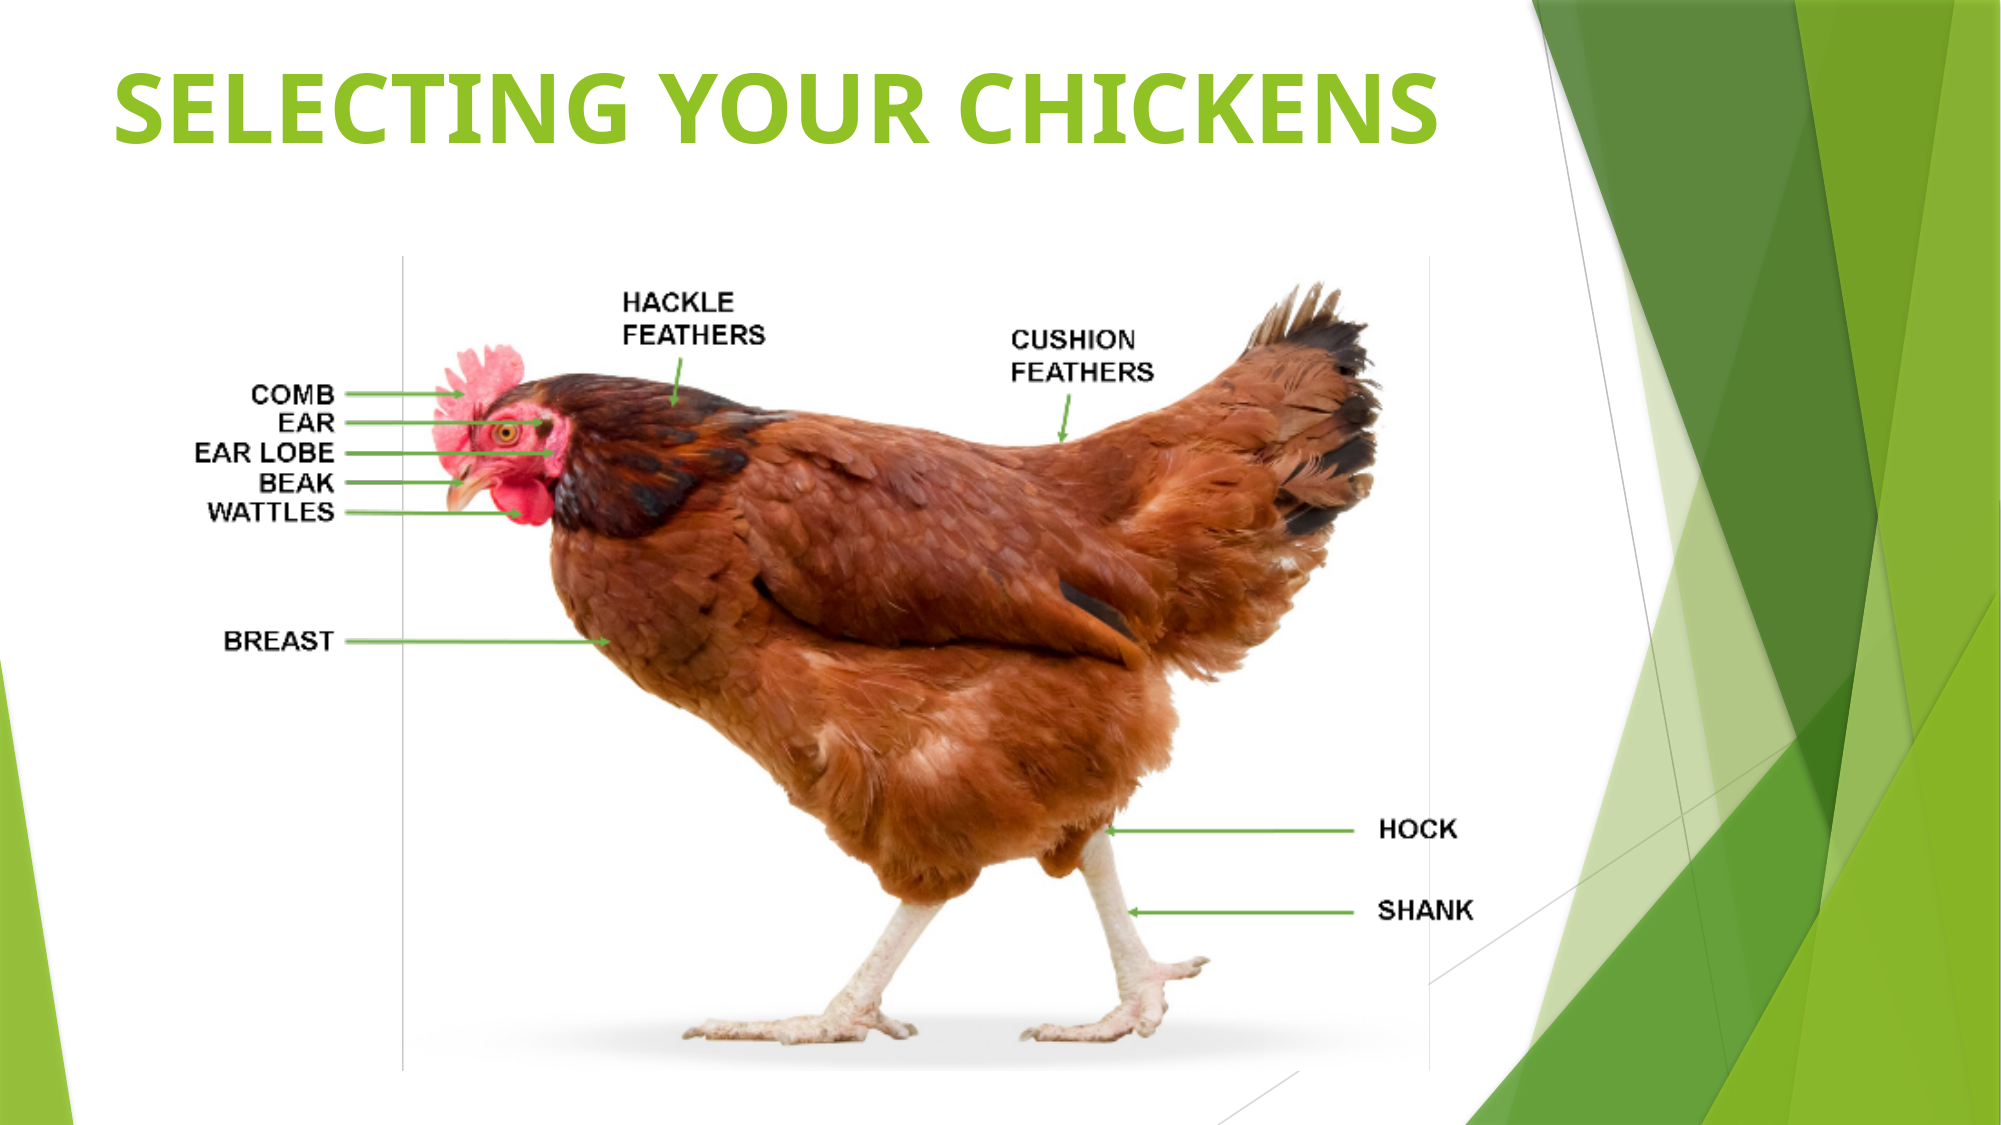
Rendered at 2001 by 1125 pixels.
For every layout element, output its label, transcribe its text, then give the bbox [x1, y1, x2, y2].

title SELECTING YOUR CHICKENS [97, 39, 1508, 257]
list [141, 255, 1509, 1072]
